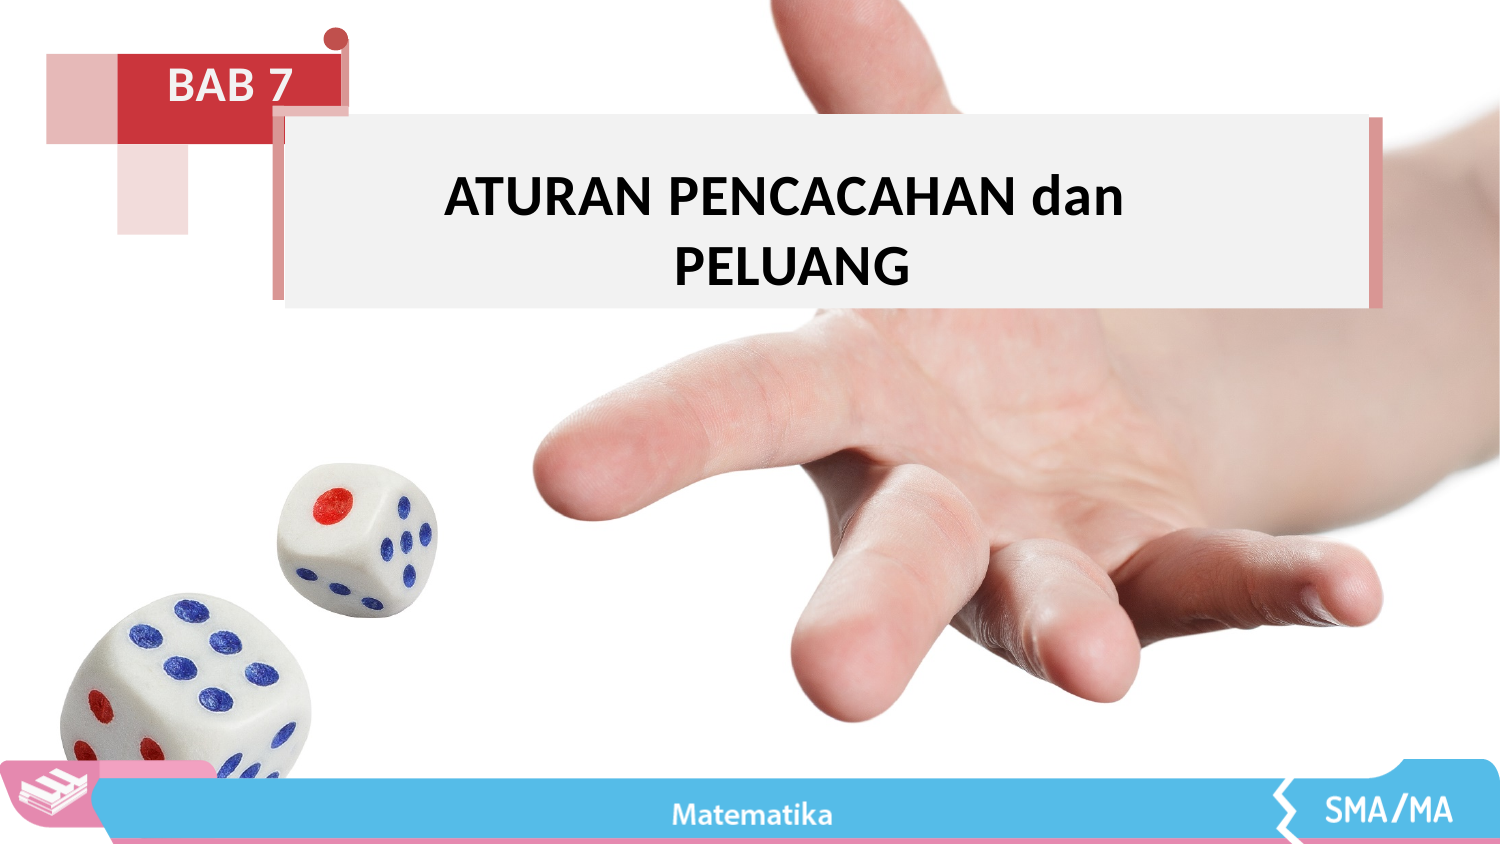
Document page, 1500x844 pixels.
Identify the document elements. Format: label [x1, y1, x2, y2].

text_box [215, 27, 1383, 309]
picture [0, 0, 1500, 844]
text_box [46, 43, 210, 235]
